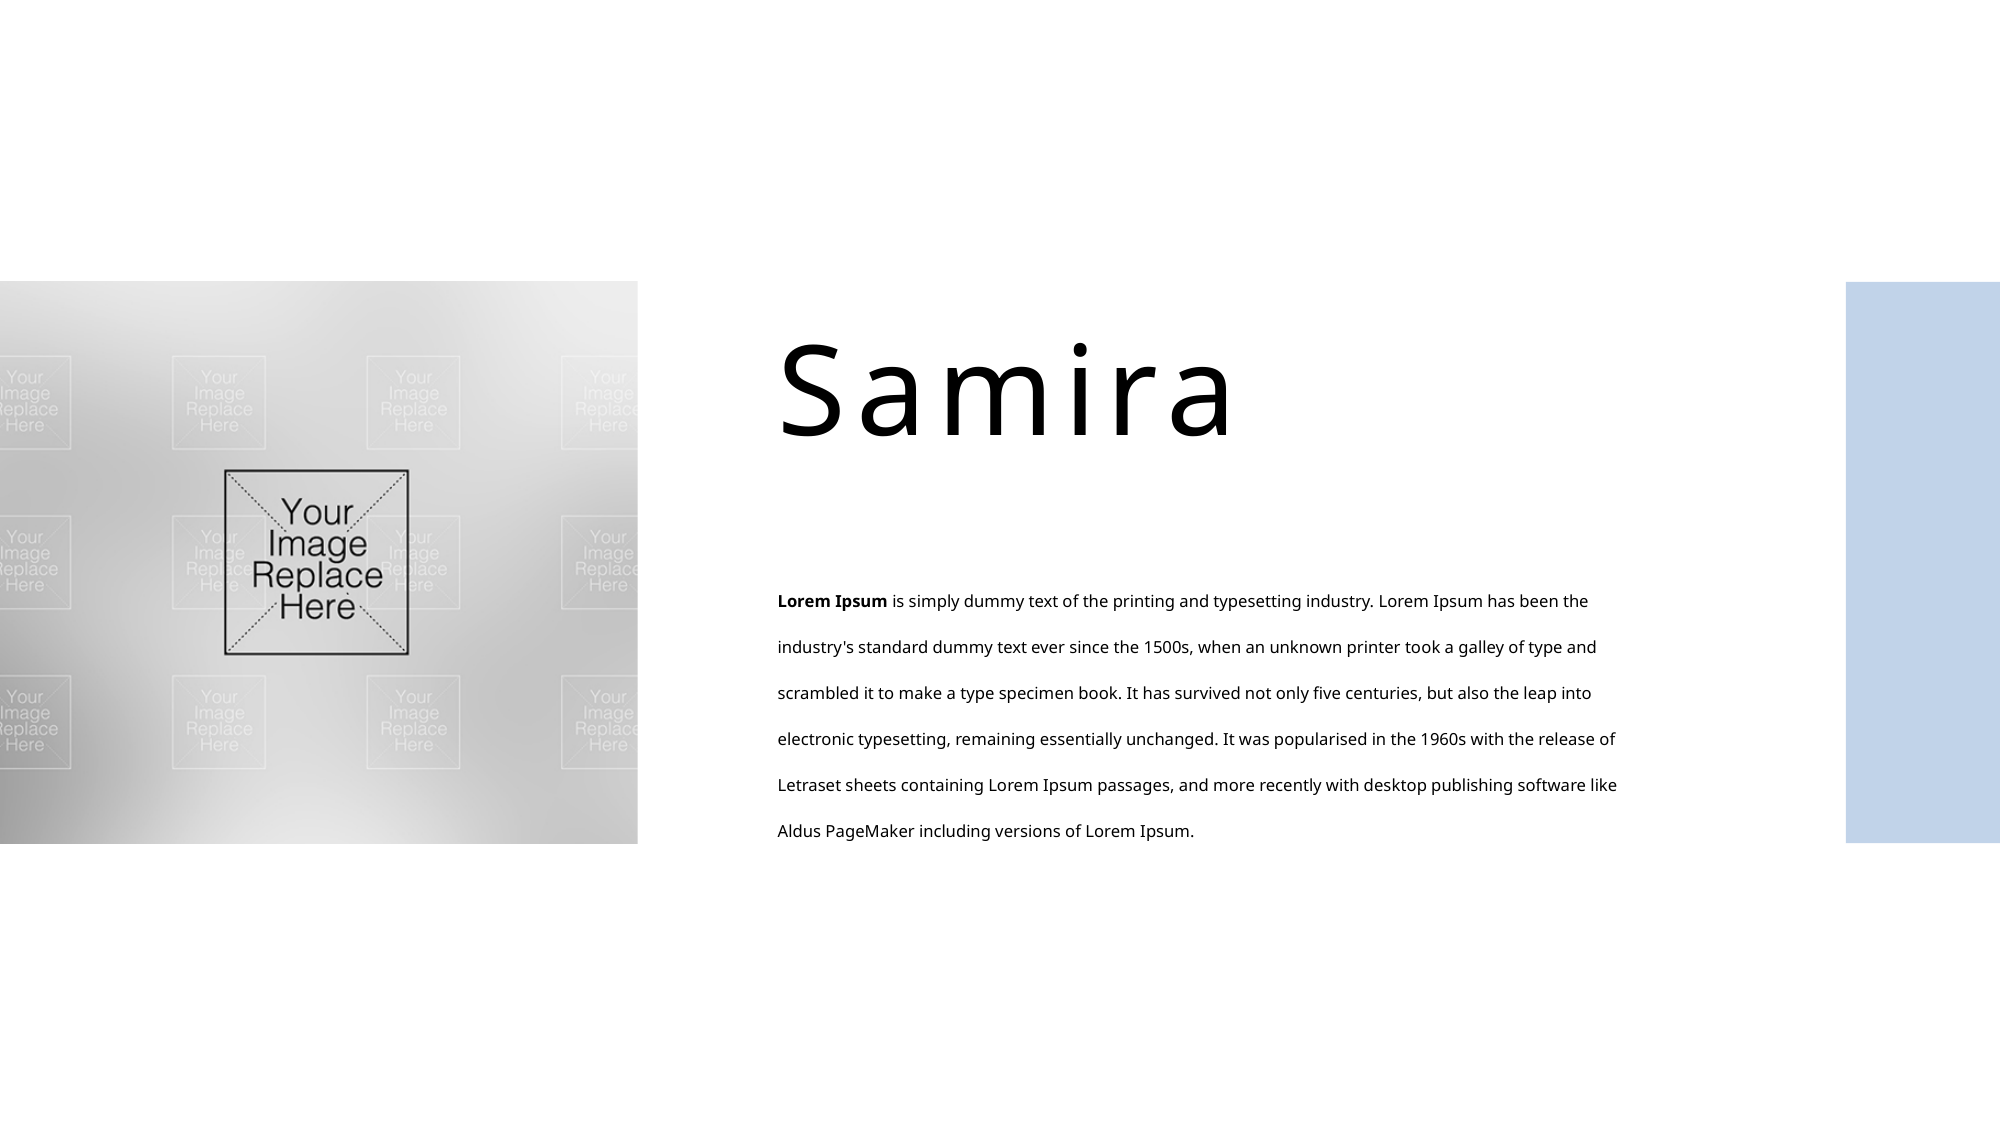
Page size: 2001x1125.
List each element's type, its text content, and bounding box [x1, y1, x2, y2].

text_box Samira [762, 303, 1363, 468]
text_box Lorem Ipsum is simply dummy text of the printing and typesetting industry. Lorem Ipsum has been the industry's standard dummy text ever since the 1500s, when an unknown printer took a galley of type and scrambled it to make a type specimen book. It has survived not only five centuries, but also the leap into electronic typesetting, remaining essentially unchanged. It was popularised in the 1960s with the release of Letraset sheets containing Lorem Ipsum passages, and more recently with desktop publishing software like Aldus PageMaker including versions of Lorem Ipsum. [762, 557, 1661, 848]
text_box [1845, 281, 2000, 844]
picture [0, 281, 638, 844]
